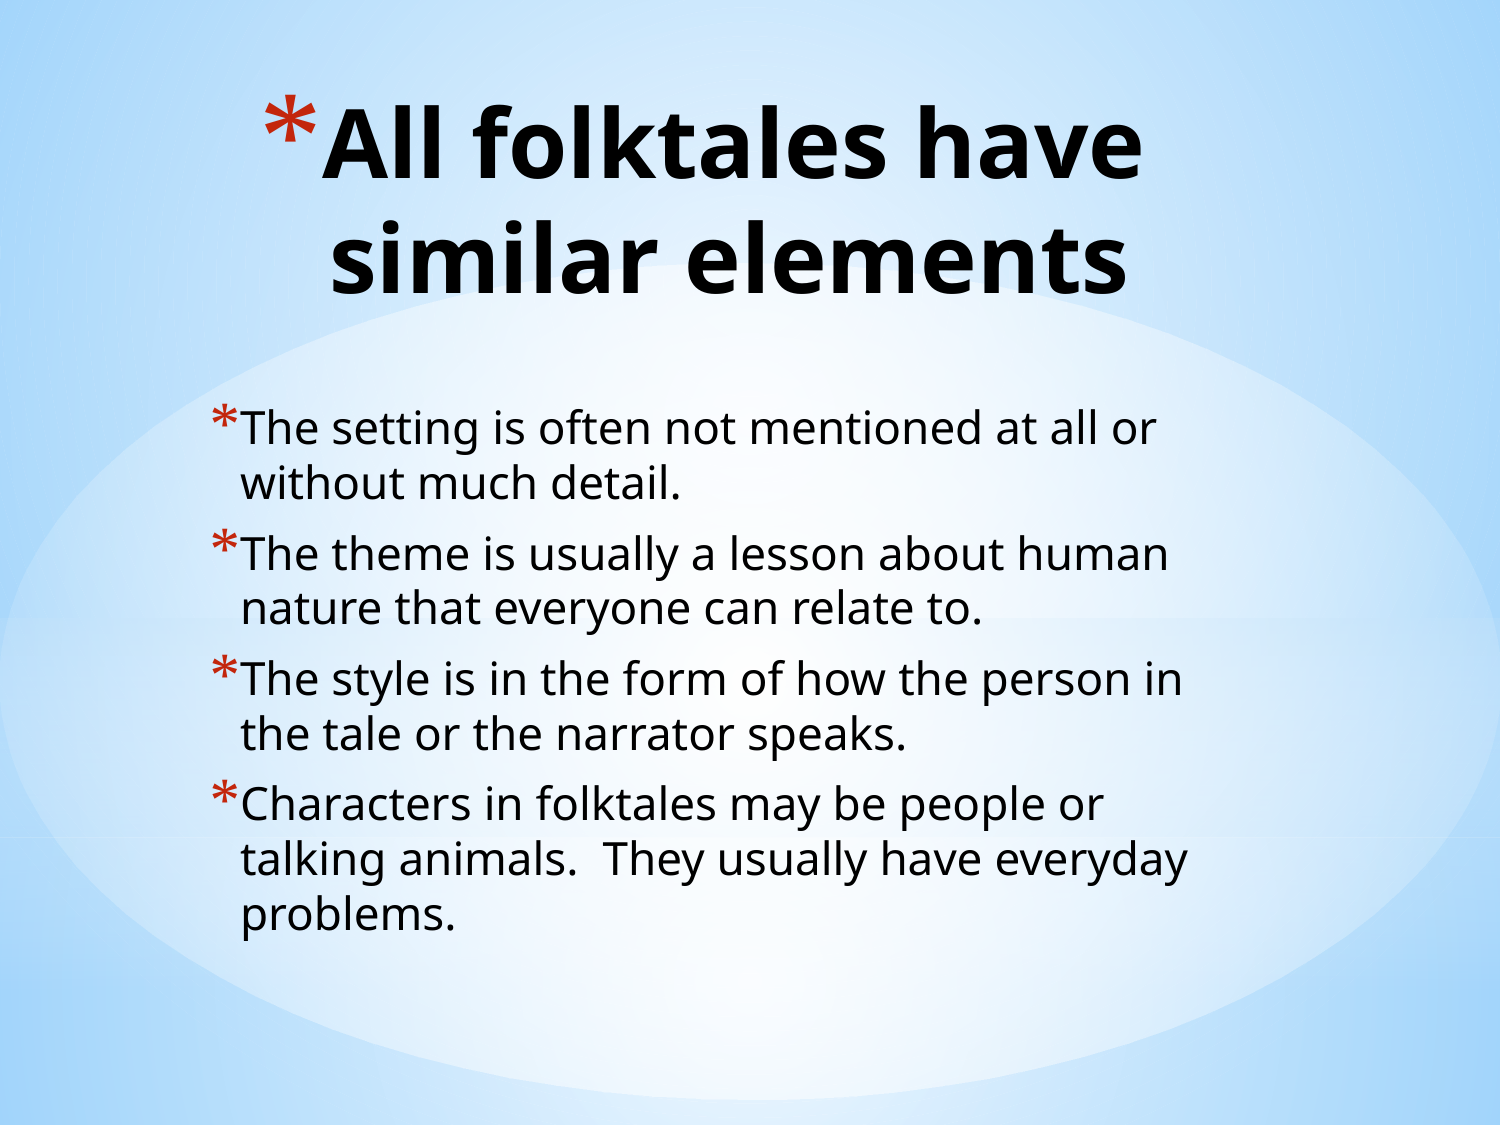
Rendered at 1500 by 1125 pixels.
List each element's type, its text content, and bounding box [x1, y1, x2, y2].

title All folktales have similar elements [169, 75, 1238, 264]
list The setting is often not mentioned at all or without much detail. The theme is usually a lesson about human nature that everyone can relate to. The style is in the form of how the person in the tale or the narrator speaks. Characters in folktales may be people or talking animals. They usually have everyday problems. [187, 391, 1238, 962]
